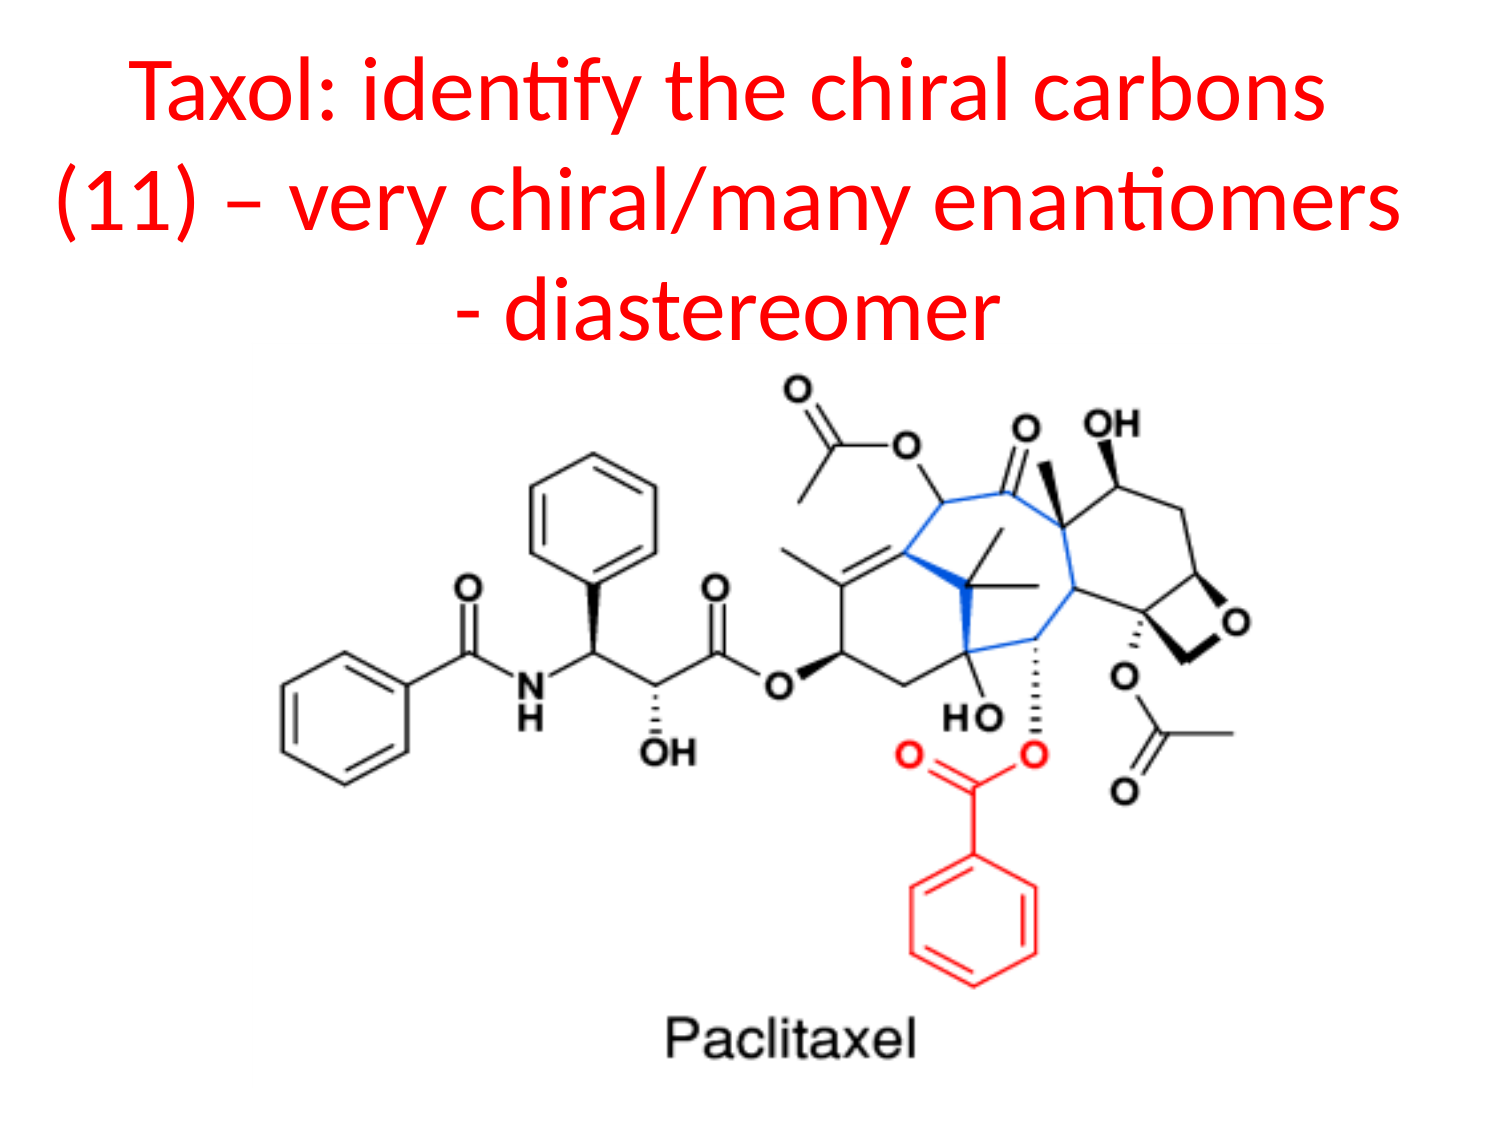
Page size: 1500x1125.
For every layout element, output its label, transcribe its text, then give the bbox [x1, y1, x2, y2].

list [32, 342, 1500, 1089]
title Taxol: identify the chiral carbons (11) – very chiral/many enantiomers - diastereomer [32, 45, 1425, 341]
